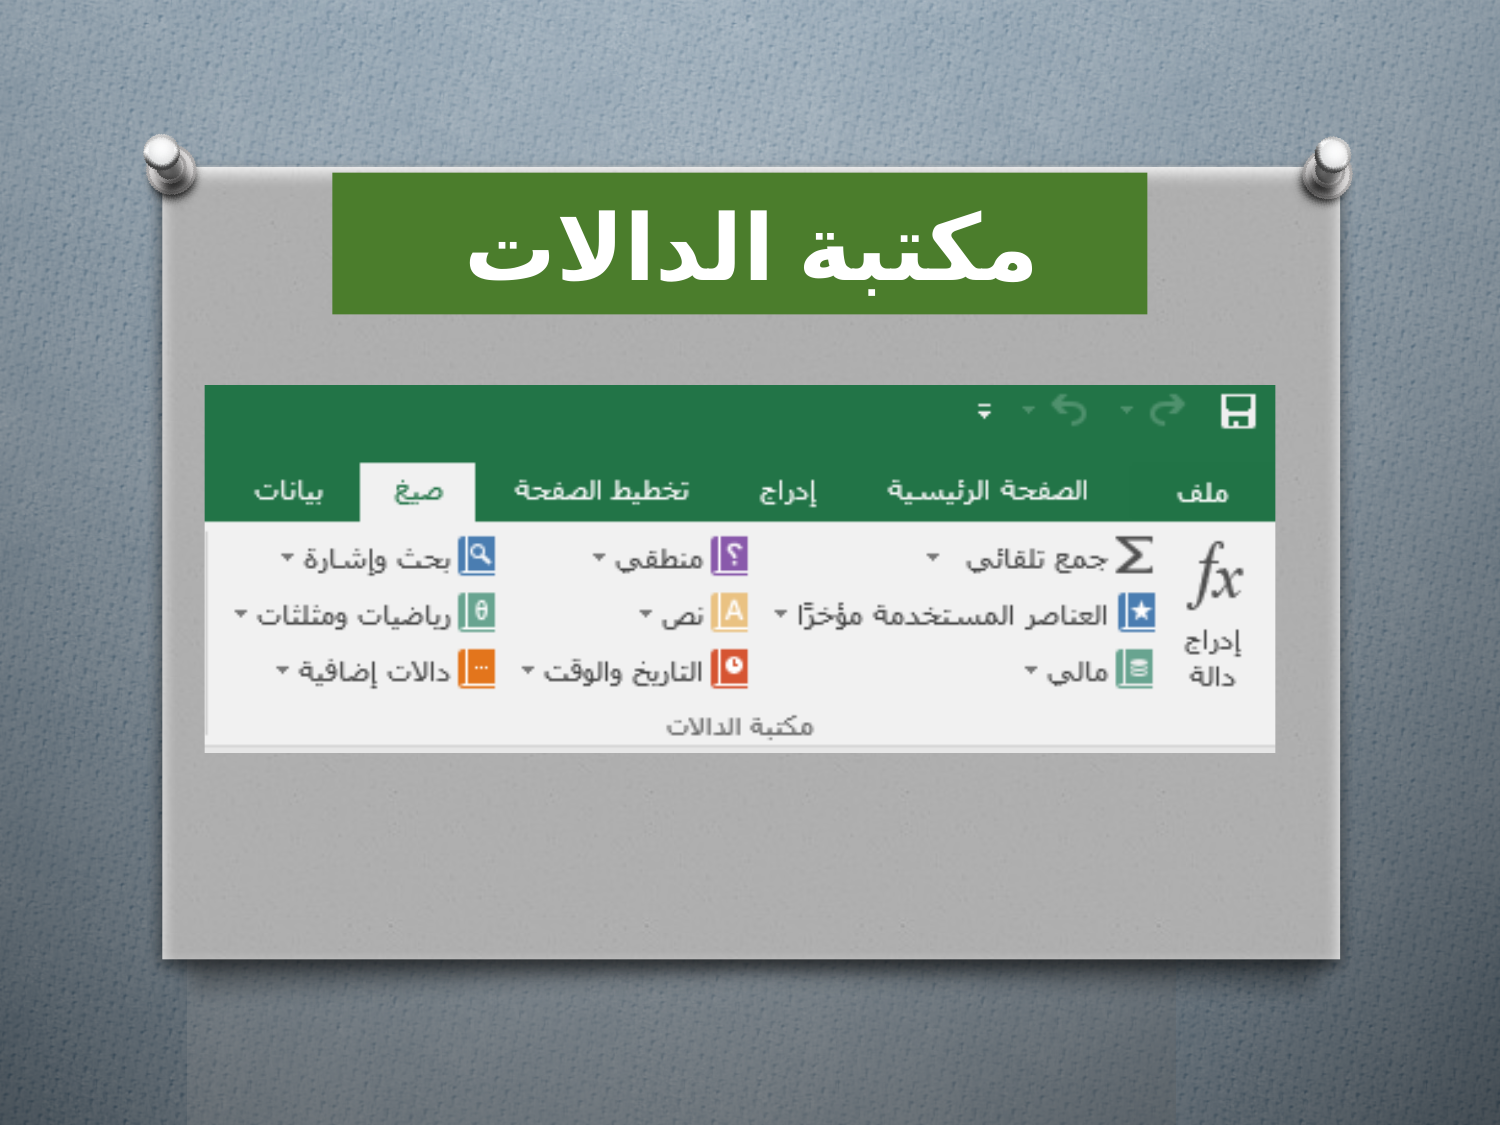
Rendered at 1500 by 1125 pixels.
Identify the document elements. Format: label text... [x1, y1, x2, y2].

text_box مكتبة الدالات [332, 172, 1148, 315]
picture [1274, 109, 1396, 230]
picture [112, 100, 235, 224]
picture [204, 385, 1276, 753]
